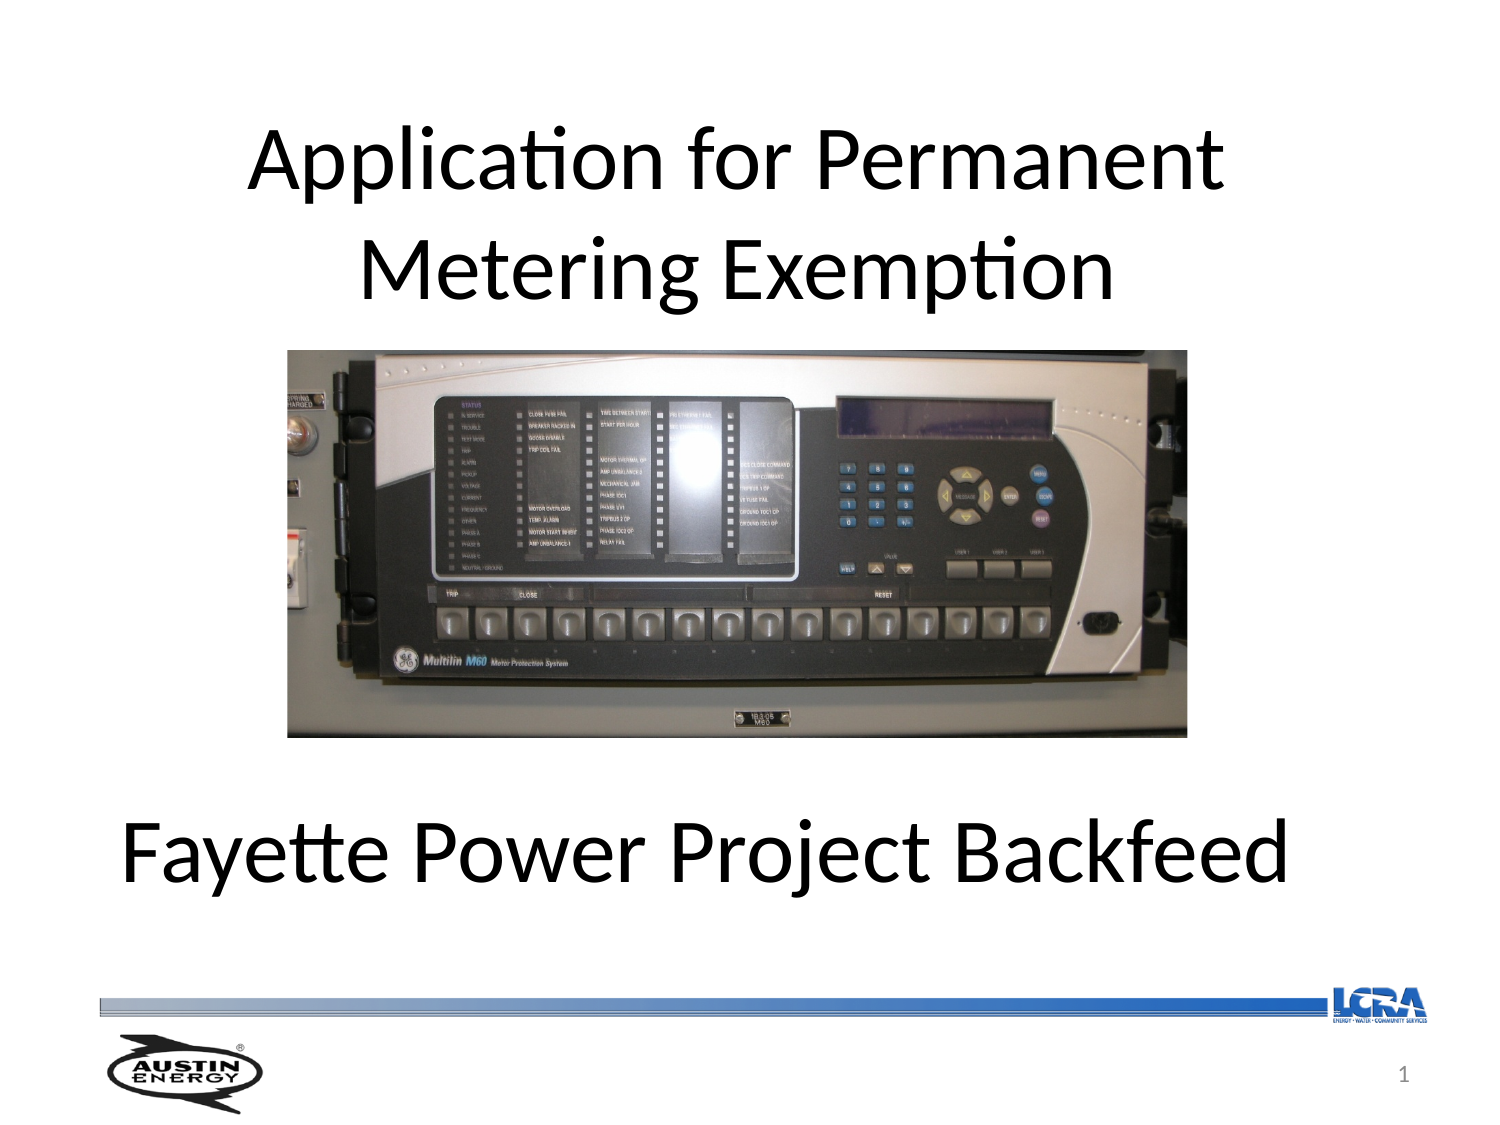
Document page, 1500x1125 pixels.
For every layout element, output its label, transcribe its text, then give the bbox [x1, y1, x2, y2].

slide_number 1 [1074, 1042, 1425, 1103]
title Application for Permanent Metering Exemption [99, 87, 1375, 329]
picture [84, 978, 1435, 1122]
picture [287, 349, 1188, 738]
text_box Fayette Power Project Backfeed [79, 725, 1355, 967]
